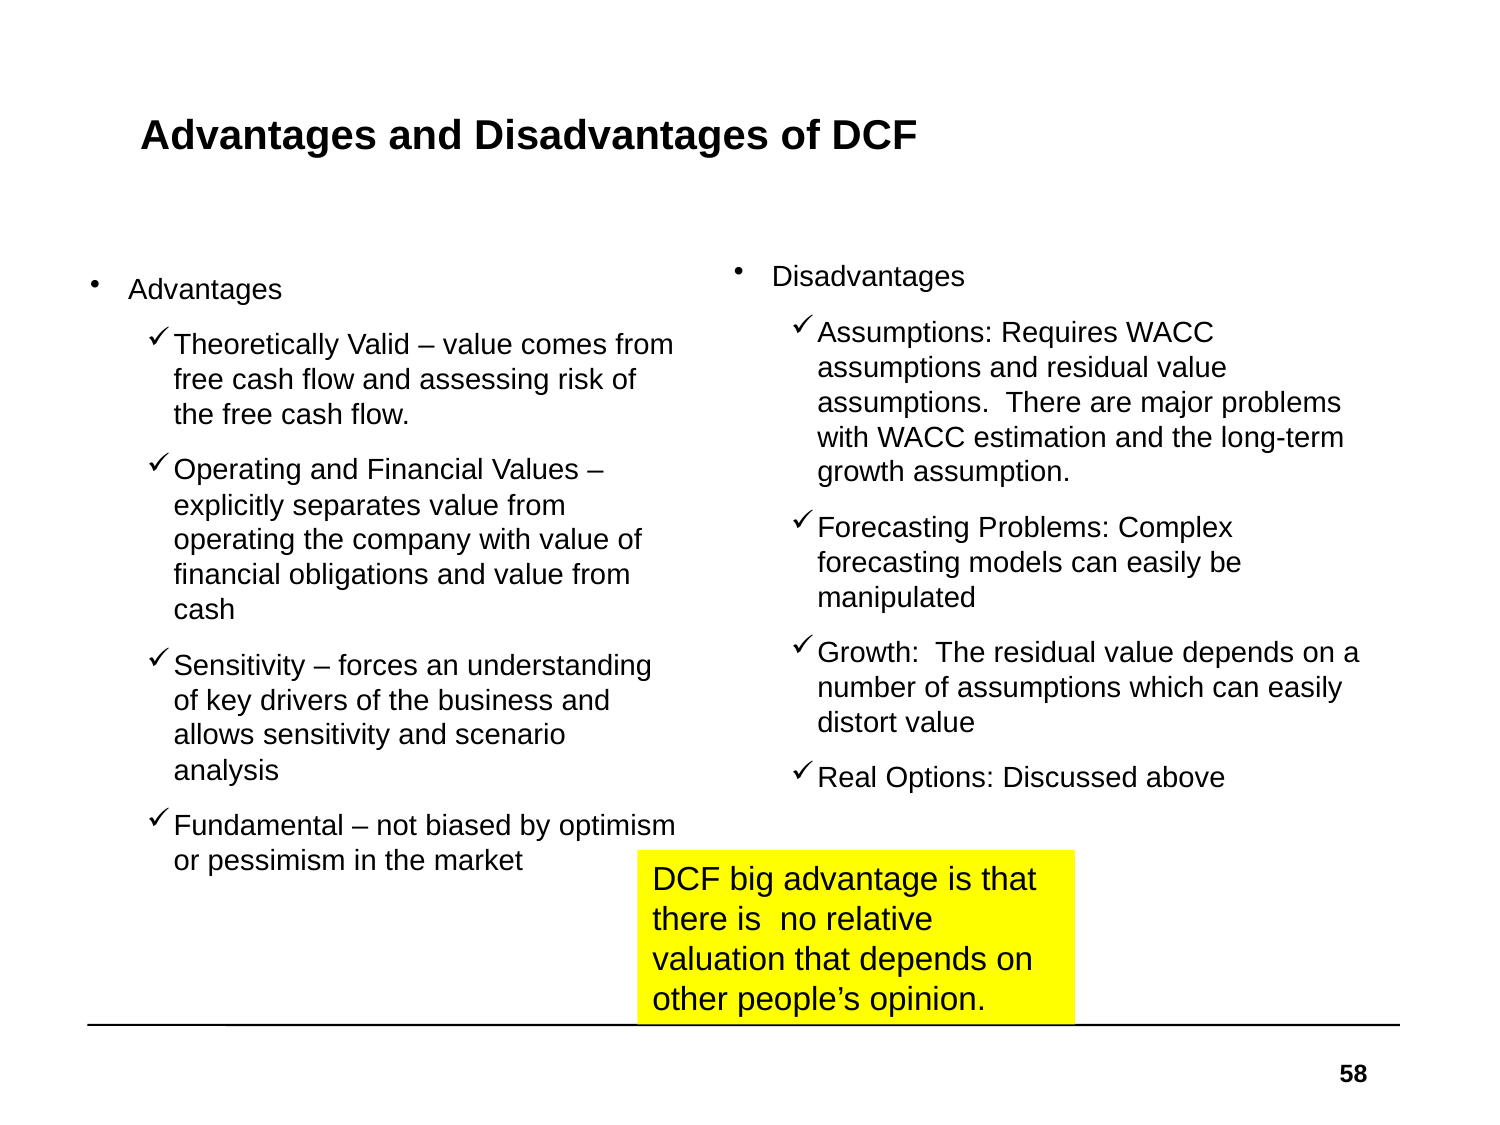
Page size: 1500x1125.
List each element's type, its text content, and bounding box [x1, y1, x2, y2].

list Disadvantages Assumptions: Requires WACC assumptions and residual value assumptions. There are major problems with WACC estimation and the long-term growth assumption. Forecasting Problems: Complex forecasting models can easily be manipulated Growth: The residual value depends on a number of assumptions which can easily distort value Real Options: Discussed above [718, 249, 1400, 938]
text_box DCF big advantage is that there is no relative valuation that depends on other people’s opinion. [637, 849, 1075, 1025]
title Advantages and Disadvantages of DCF [125, 99, 1350, 225]
list Advantages Theoretically Valid – value comes from free cash flow and assessing risk of the free cash flow. Operating and Financial Values – explicitly separates value from operating the company with value of financial obligations and value from cash Sensitivity – forces an understanding of key drivers of the business and allows sensitivity and scenario analysis Fundamental – not biased by optimism or pessimism in the market [75, 262, 694, 938]
